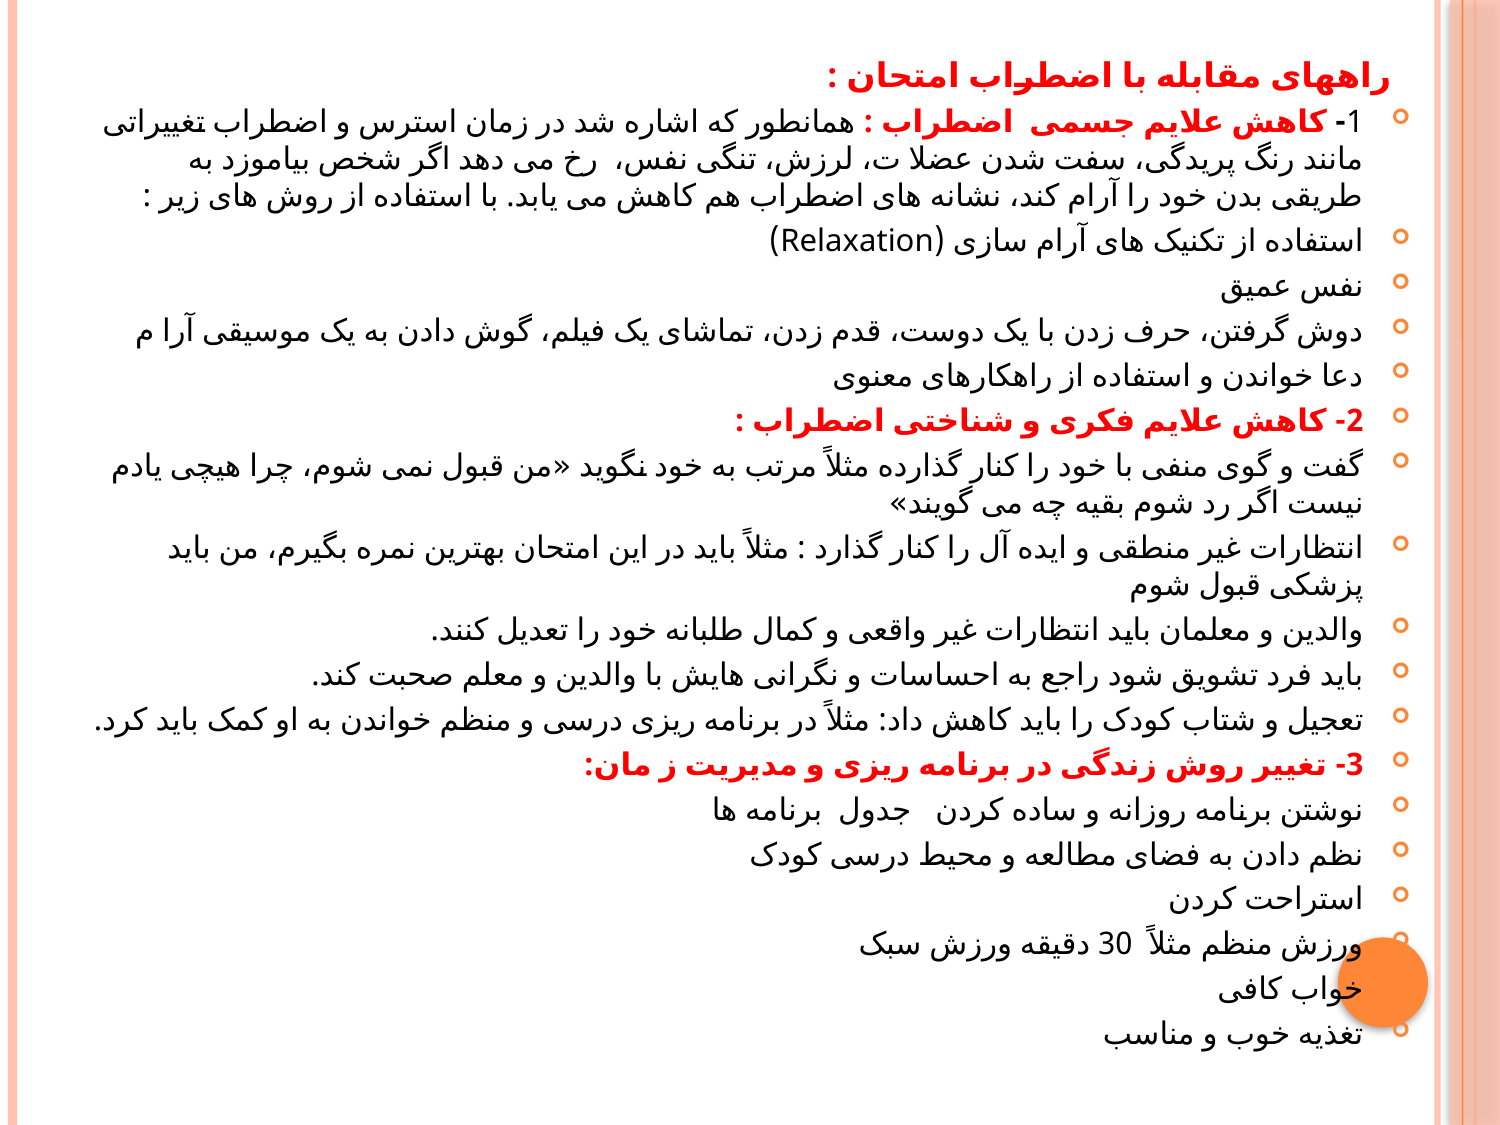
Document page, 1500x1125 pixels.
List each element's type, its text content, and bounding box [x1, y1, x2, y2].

title راههای مقابله با اضطراب امتحان : [75, 45, 1407, 93]
list 1- کاهش علایم جسمی اضطراب : همانطور که اشاره شد در زمان استرس و اضطراب تغییراتی مانند رنگ پریدگی، سفت شدن عضلا ت، لرزش، تنگی نفس، رخ می دهد اگر شخص بیاموزد به طریقی بدن خود را آرام کند، نشانه های اضطراب هم کاهش می یابد. با استفاده از روش های زیر : استفاده از تکنیک های آرام سازی (Relaxation) نفس عمیق دوش گرفتن، حرف زدن با یک دوست، قدم زدن، تماشای یک فیلم، گوش دادن به یک موسیقی آرا م دعا خواندن و استفاده از راهکارهای معنوی 2- کاهش علایم فکری و شناختی اضطراب : گفت و گوی منفی با خود را کنار گذارده مثلاً مرتب به خود نگوید «من قبول نمی شوم، چرا هیچی یادم نیست اگر رد شوم بقیه چه می گویند» انتظارات غیر منطقی و ایده آل را کنار گذارد : مثلاً باید در این امتحان بهترین نمره بگیرم، من باید پزشکی قبول شوم والدین و معلمان باید انتظارات غیر واقعی و کمال طلبانه خود را تعدیل کنند. باید فرد تشویق شود راجع به احساسات و نگرانی هایش با والدین و معلم صحبت کند. تعجیل و شتاب کودک را باید کاهش داد: مثلاً در برنامه ریزی درسی و منظم خواندن به او کمک باید کرد. 3- تغییر روش زندگی در برنامه ریزی و مدیریت ز مان: نوشتن برنامه روزانه و ساده کردن جدول برنامه ها نظم دادن به فضای مطالعه و محیط درسی کودک استراحت کردن ورزش منظم مثلاً 30 دقیقه ورزش سبک خواب کافی تغذیه خوب و مناسب [75, 93, 1418, 1090]
